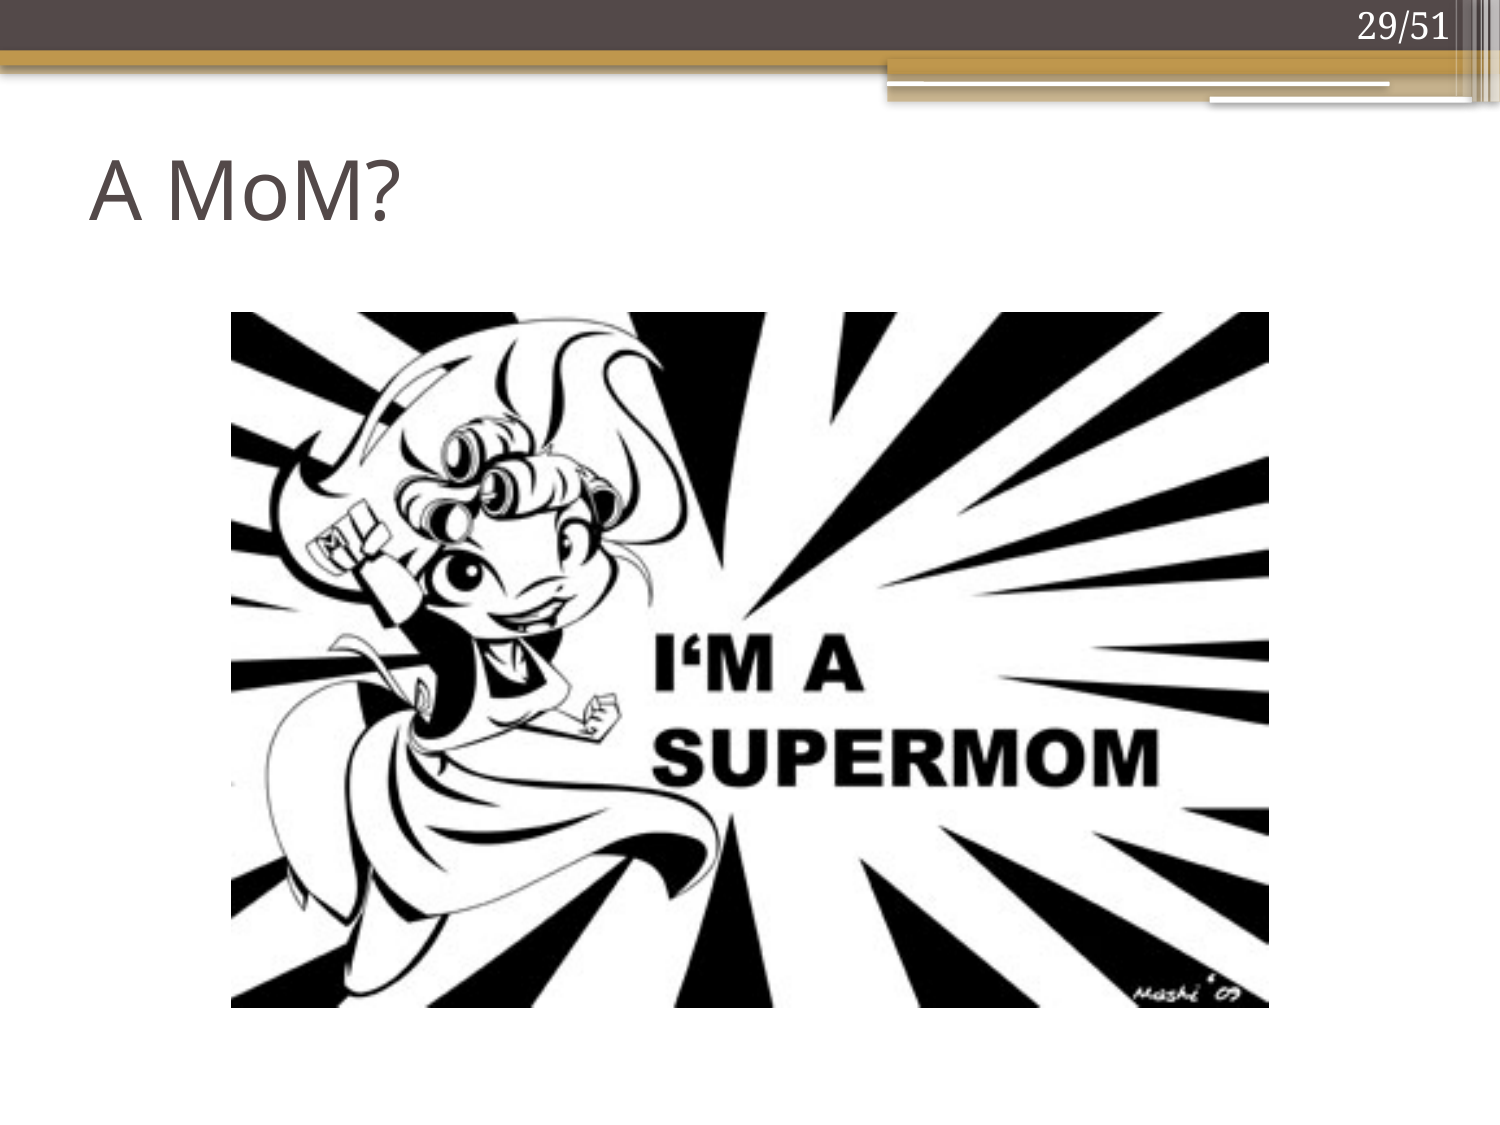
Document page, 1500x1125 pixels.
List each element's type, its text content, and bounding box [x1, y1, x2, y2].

slide_number 29/51 [1299, 0, 1466, 61]
title A MoM? [75, 99, 1425, 275]
picture [230, 312, 1269, 1008]
